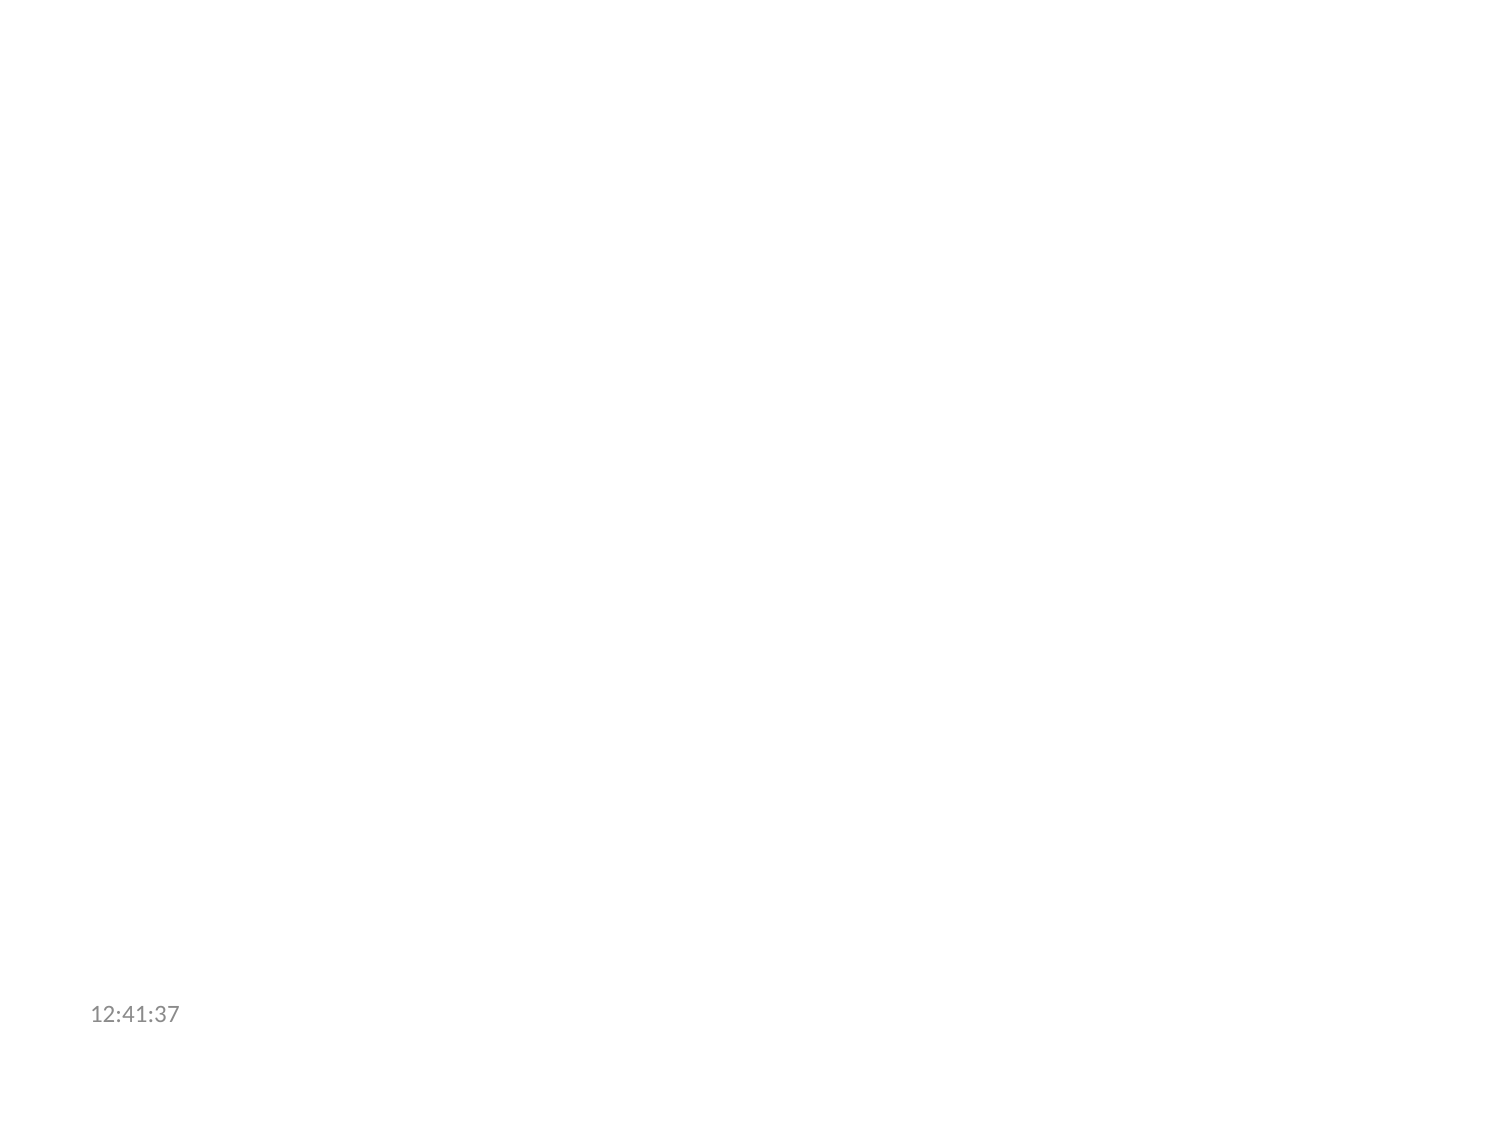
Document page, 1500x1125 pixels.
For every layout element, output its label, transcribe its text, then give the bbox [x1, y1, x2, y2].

text_box 15:35:09 [75, 982, 425, 1043]
